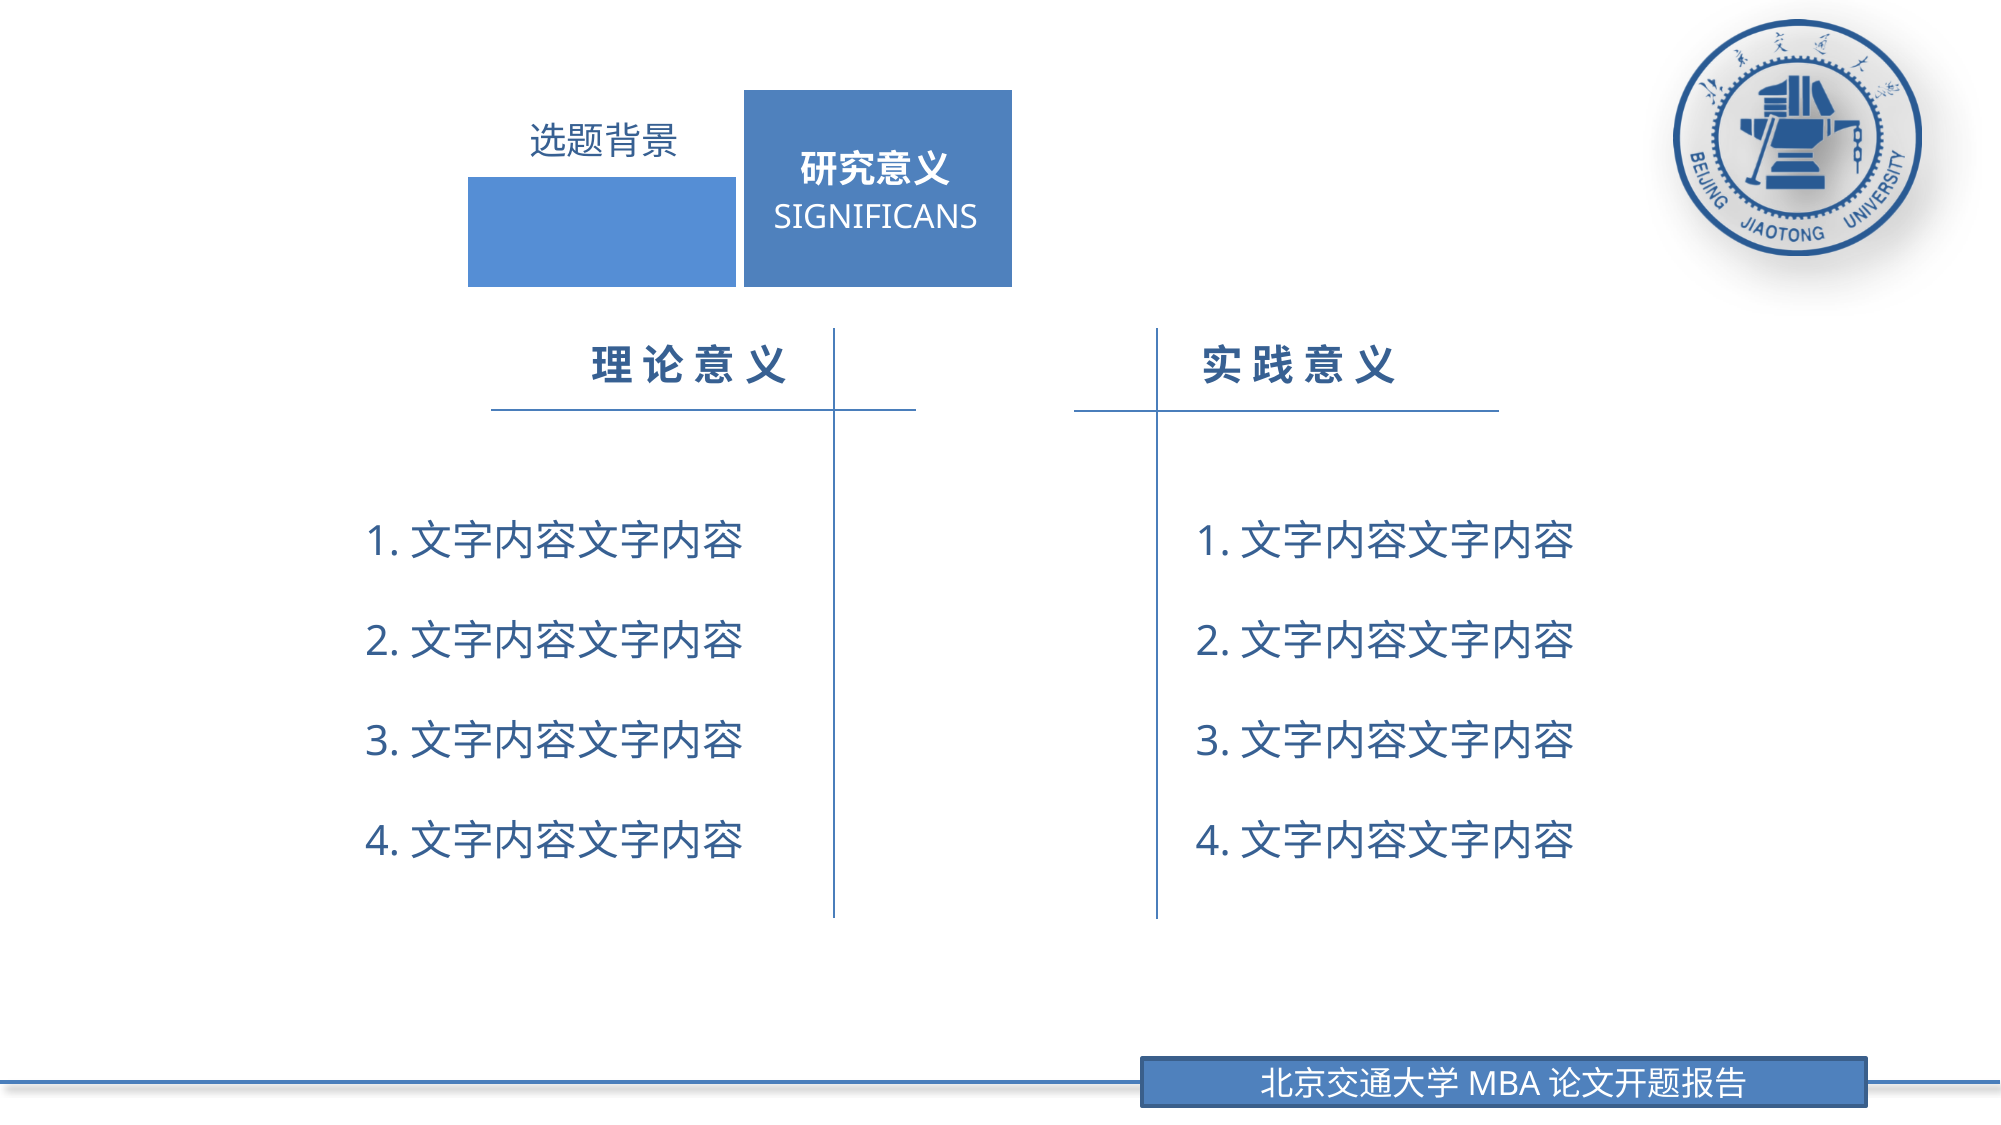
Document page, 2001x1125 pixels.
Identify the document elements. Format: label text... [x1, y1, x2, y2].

table_cell [468, 177, 736, 287]
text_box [1073, 328, 1500, 920]
table_header 研究意义 SIGNIFICANS [744, 90, 1012, 287]
text_box 1.文字内容文字内容 2.文字内容文字内容 3.文字内容文字内容 4.文字内容文字内容 [350, 456, 485, 872]
text_box 1.文字内容文字内容 2.文字内容文字内容 3.文字内容文字内容 4.文字内容文字内容 [1505, 456, 1638, 872]
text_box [490, 327, 917, 919]
table_header 选题背景 [468, 90, 736, 169]
